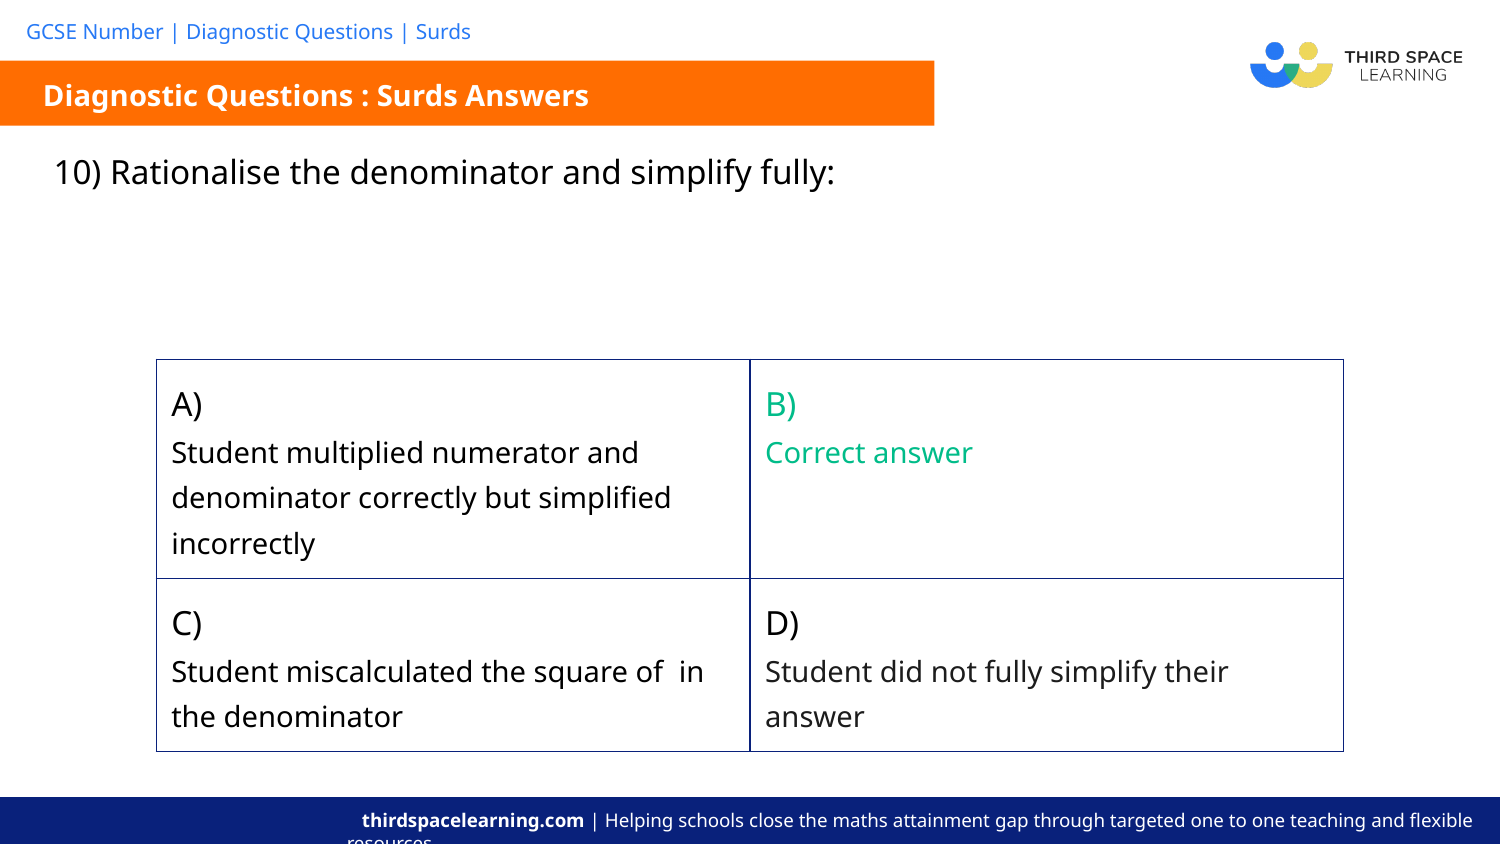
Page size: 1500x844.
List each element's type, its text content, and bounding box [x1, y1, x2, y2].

text_box Diagnostic Questions : Surds Answers [27, 61, 778, 127]
picture [1250, 33, 1465, 99]
